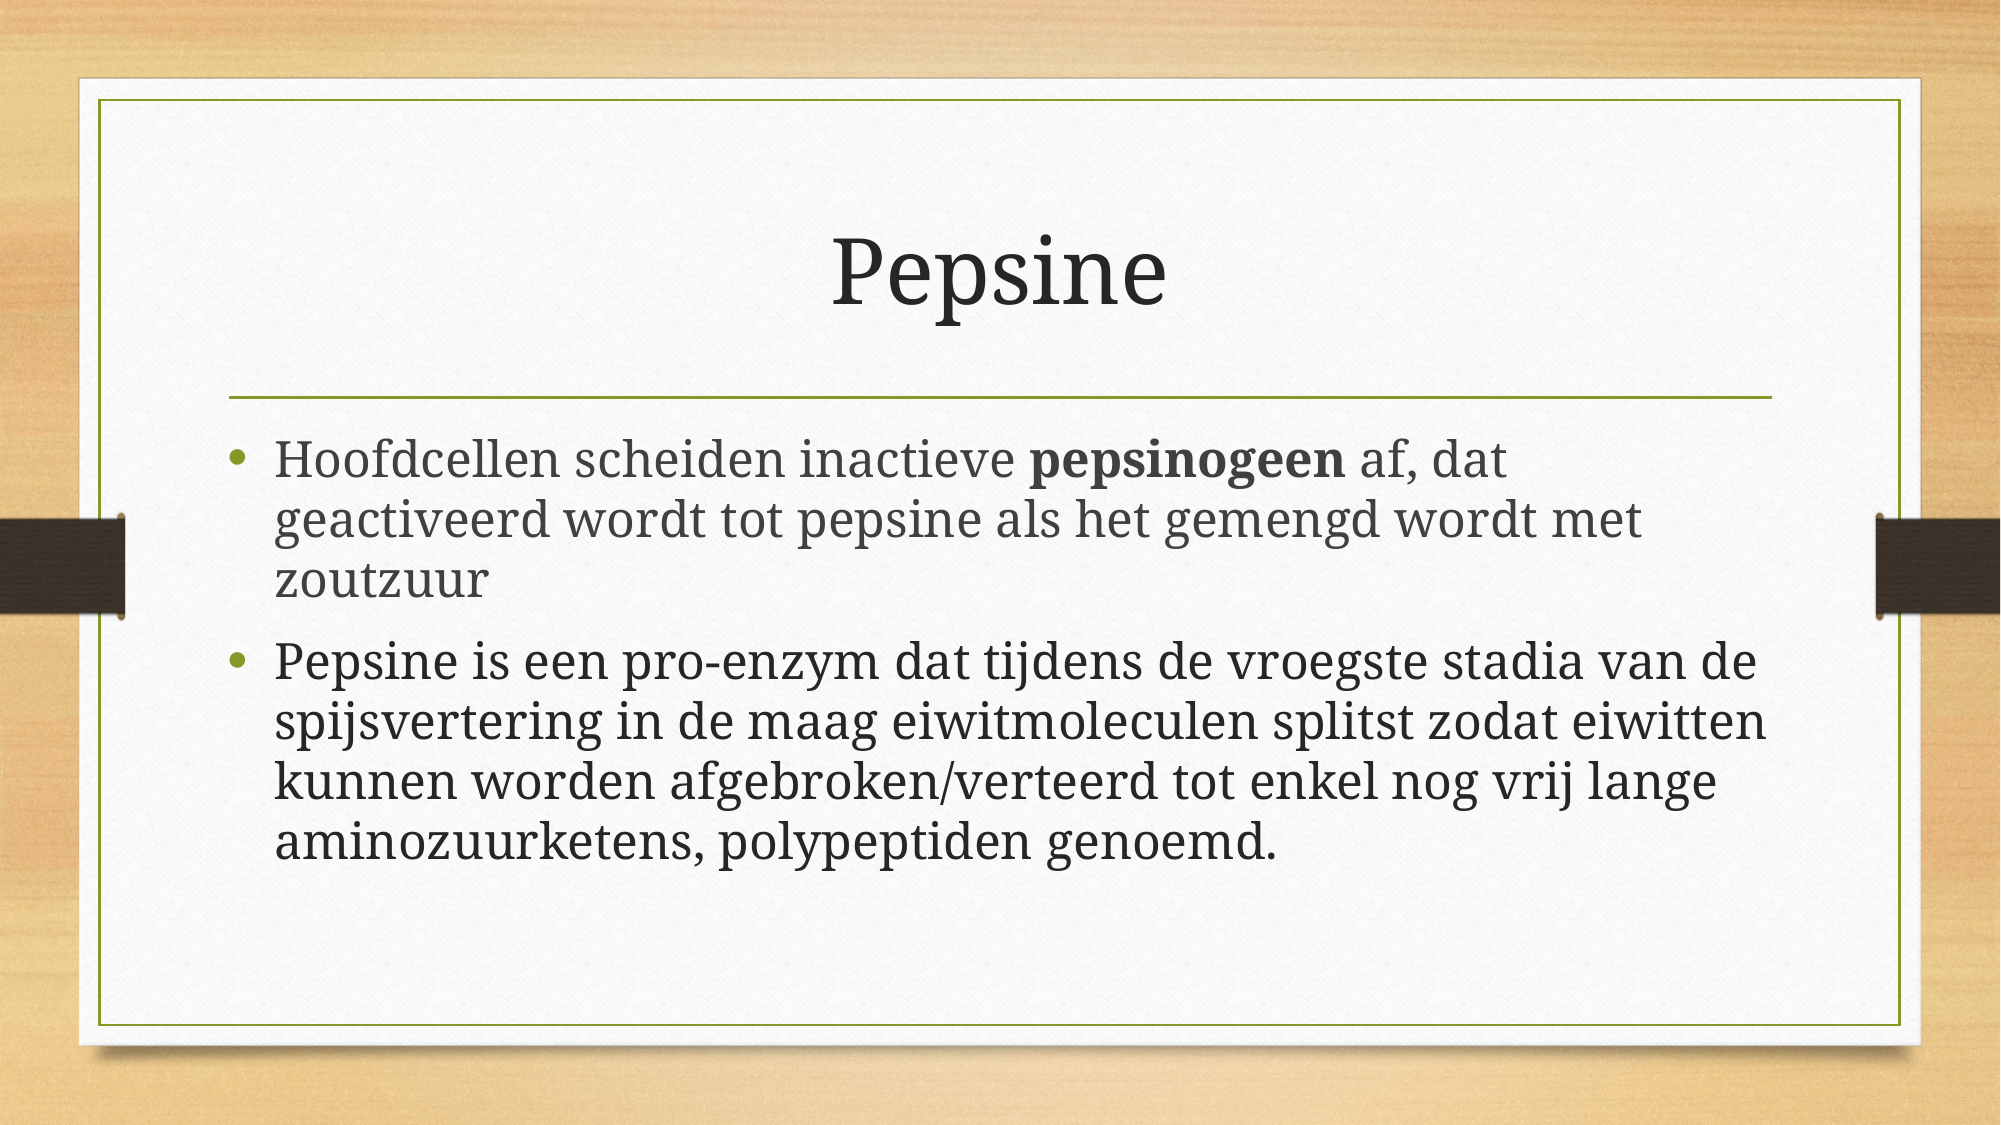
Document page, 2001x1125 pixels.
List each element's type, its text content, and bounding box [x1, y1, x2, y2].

list Hoofdcellen scheiden inactieve pepsinogeen af, dat geactiveerd wordt tot pepsine als het gemengd wordt met zoutzuur Pepsine is een pro-enzym dat tijdens de vroegste stadia van de spijsvertering in de maag eiwitmoleculen splitst zodat eiwitten kunnen worden afgebroken/verteerd tot enkel nog vrij lange aminozuurketens, polypeptiden genoemd. [212, 419, 1788, 964]
picture [0, 0, 2001, 1125]
title Pepsine [212, 161, 1788, 375]
